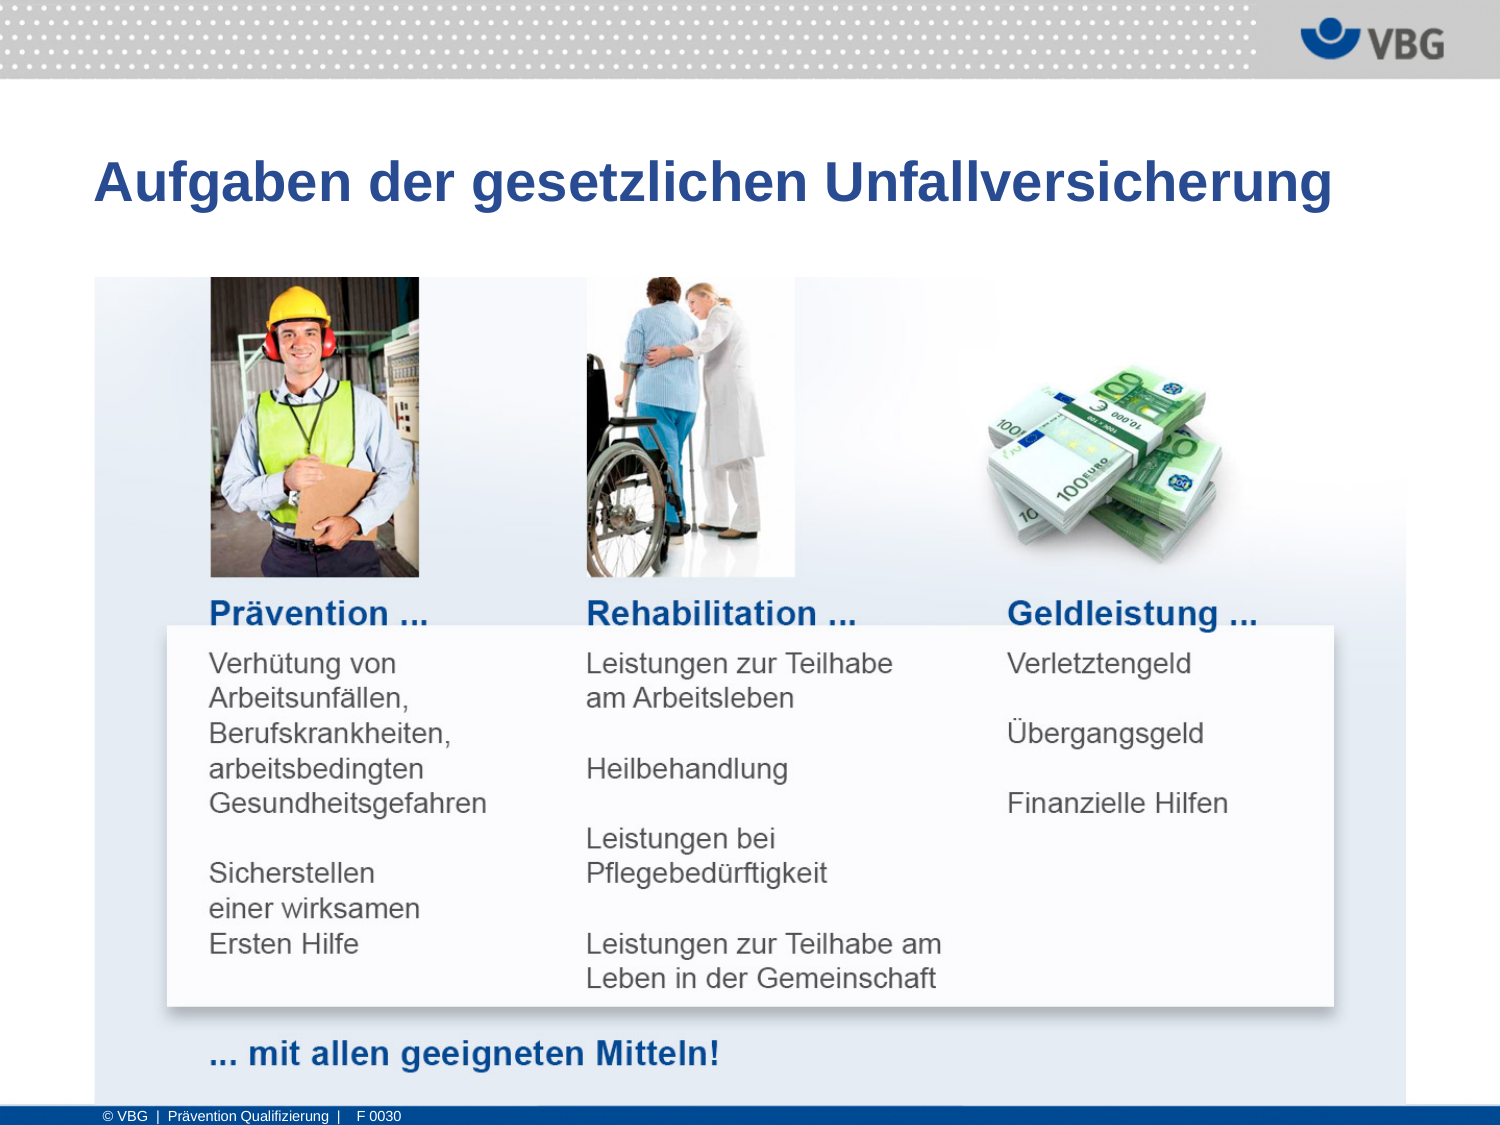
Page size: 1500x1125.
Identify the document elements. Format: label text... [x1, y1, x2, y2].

title Aufgaben der gesetzlichen Unfallversicherung [93, 112, 1415, 254]
picture [0, 0, 1500, 1125]
list F 0030 [356, 1108, 547, 1125]
